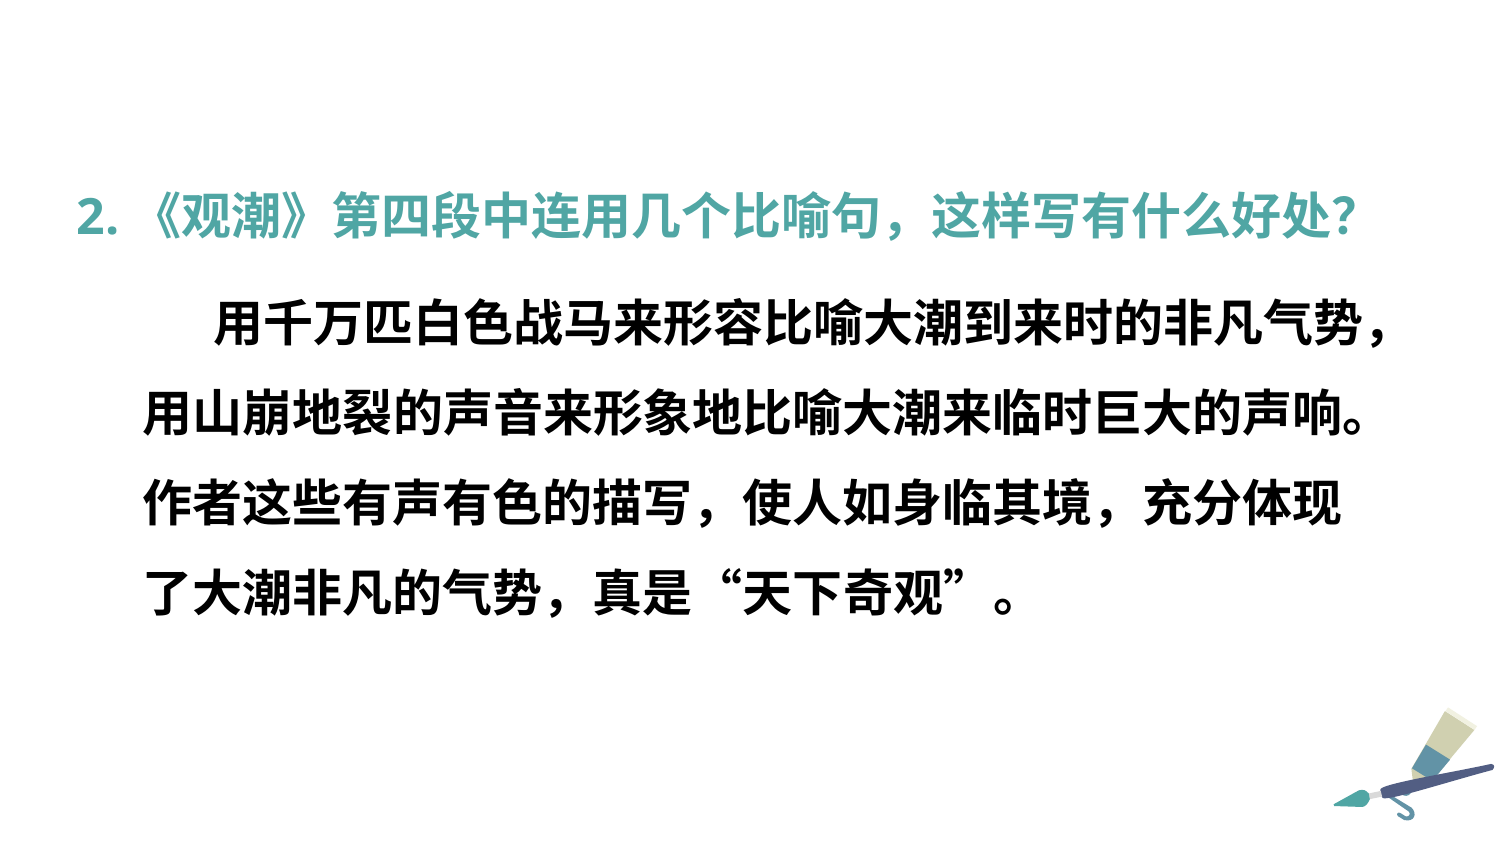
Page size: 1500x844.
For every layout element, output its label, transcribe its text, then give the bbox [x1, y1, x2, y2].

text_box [1358, 708, 1481, 844]
text_box 用千万匹白色战马来形容比喻大潮到来时的非凡气势，用山崩地裂的声音来形象地比喻大潮来临时巨大的声响。作者这些有声有色的描写，使人如身临其境，充分体现了大潮非凡的气势，真是“天下奇观”。 [128, 253, 1379, 629]
text_box 2.《观潮》第四段中连用几个比喻句，这样写有什么好处？ [62, 146, 1376, 252]
